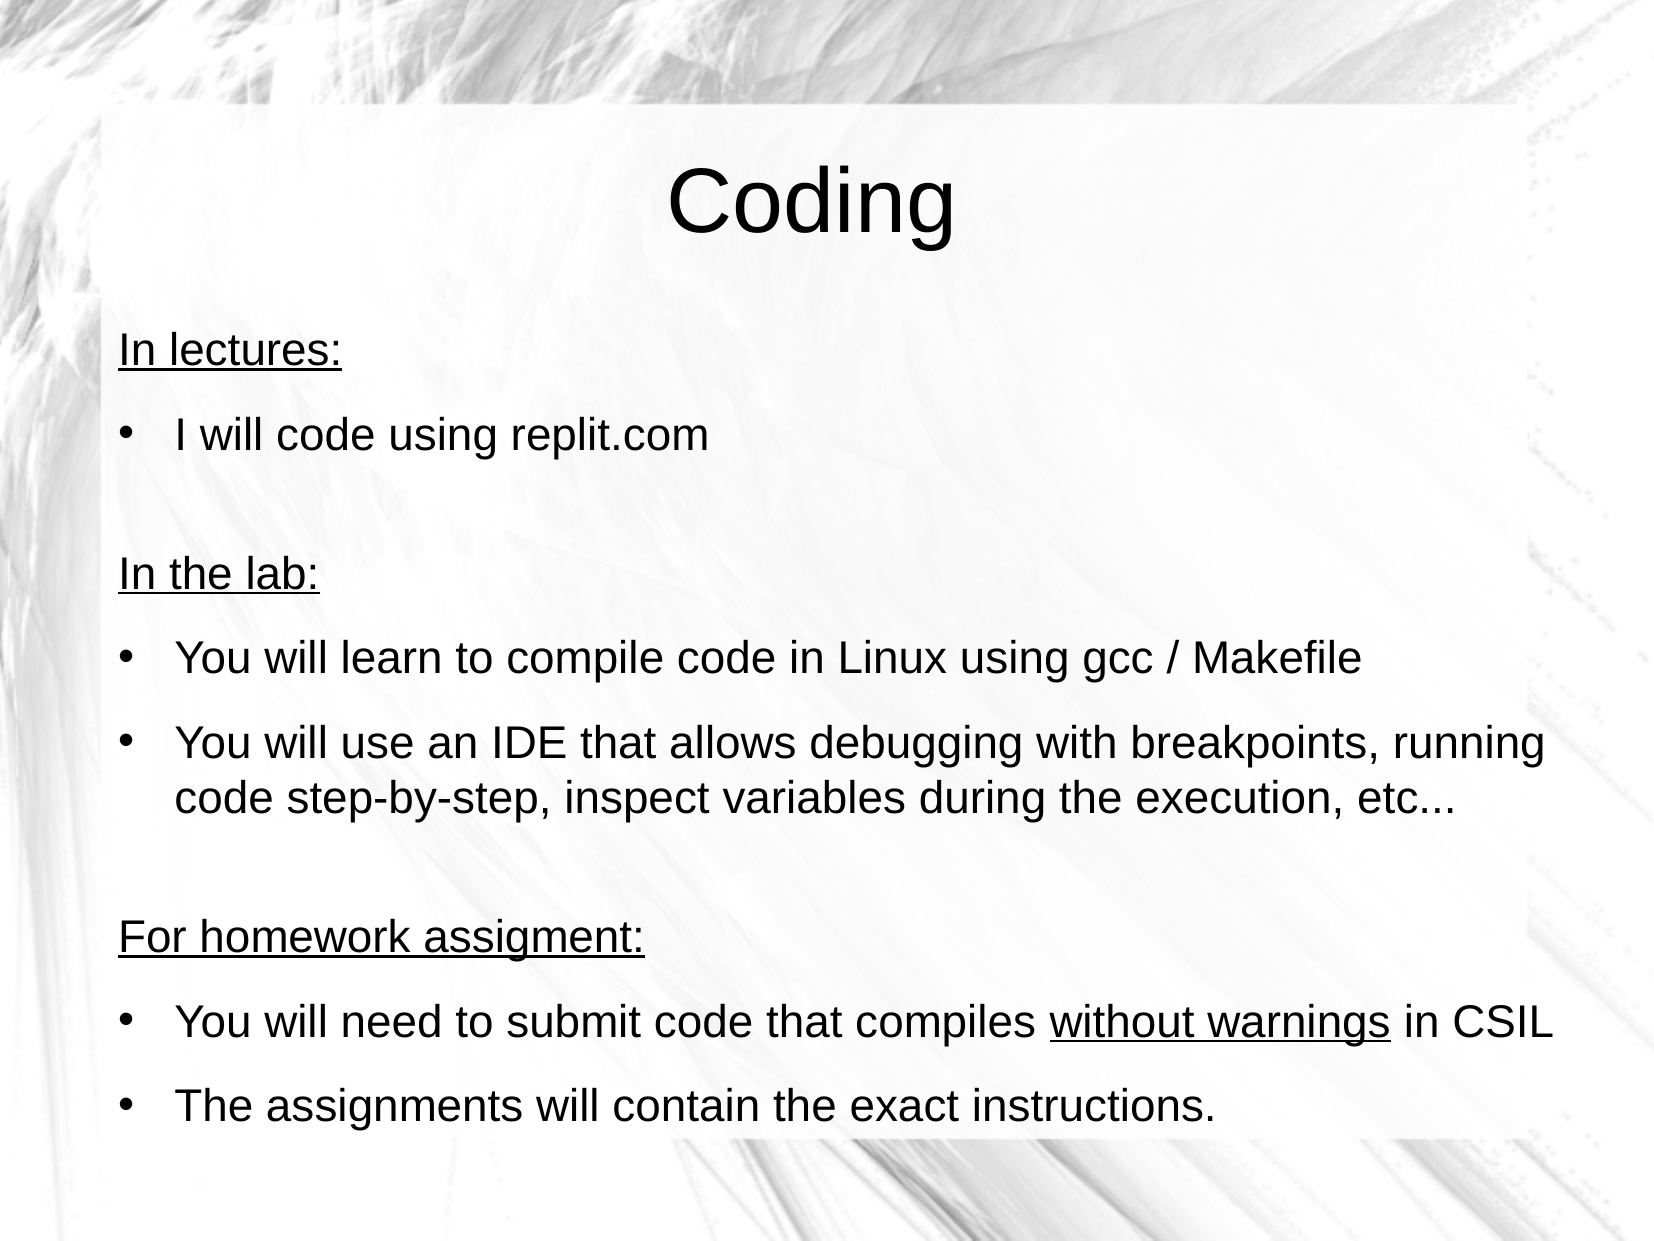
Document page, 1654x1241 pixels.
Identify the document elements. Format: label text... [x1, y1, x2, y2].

picture [0, 0, 1654, 1241]
title Coding [118, 112, 1506, 281]
list In lectures: I will code using replit.com In the lab: You will learn to compile code in Linux using gcc / Makefile You will use an IDE that allows debugging with breakpoints, running code step-by-step, inspect variables during the execution, etc... For homework assigment: You will need to submit code that compiles without warnings in CSIL The assignments will contain the exact instructions. [118, 319, 1571, 1102]
